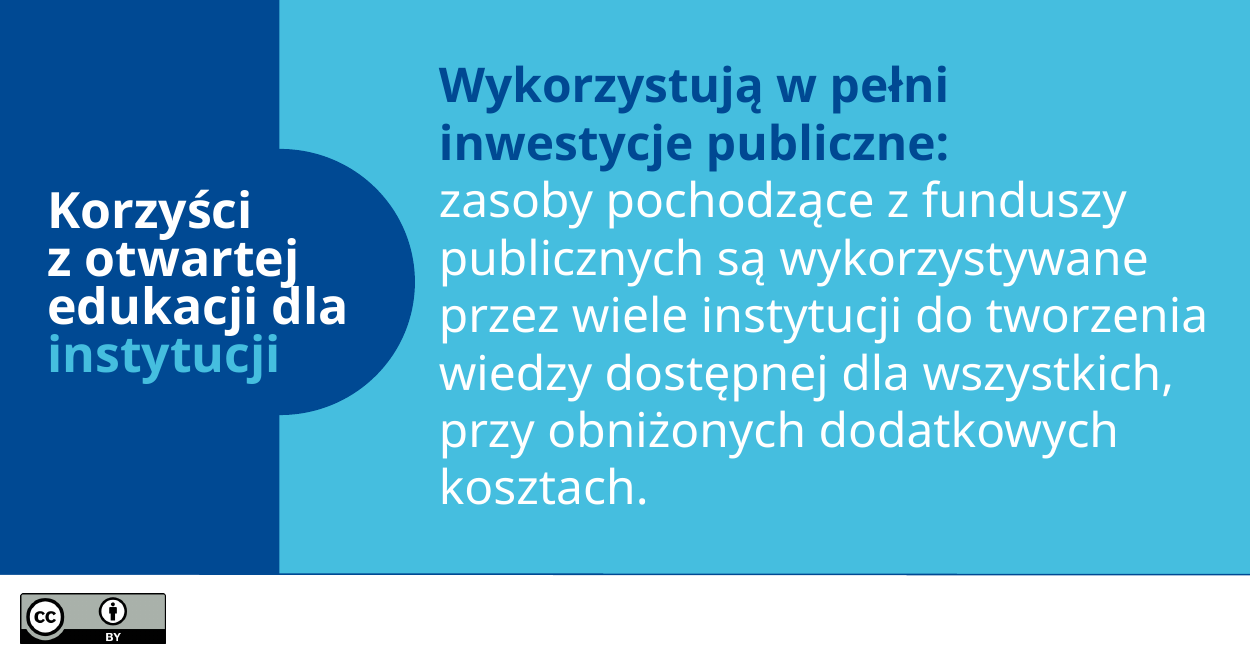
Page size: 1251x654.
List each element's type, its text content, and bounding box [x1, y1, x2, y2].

picture [20, 592, 166, 645]
text_box [0, 582, 1250, 654]
text_box Wykorzystują w pełni inwestycje publiczne: zasoby pochodzące z funduszy publicznych są wykorzystywane przez wiele instytucji do tworzenia wiedzy dostępnej dla wszystkich, przy obniżonych dodatkowych kosztach. [423, 39, 1226, 530]
text_box [200, 148, 361, 175]
text_box [212, 397, 348, 416]
text_box Korzyści z otwartej edukacji dla instytucji [32, 175, 415, 397]
text_box [0, 0, 280, 573]
